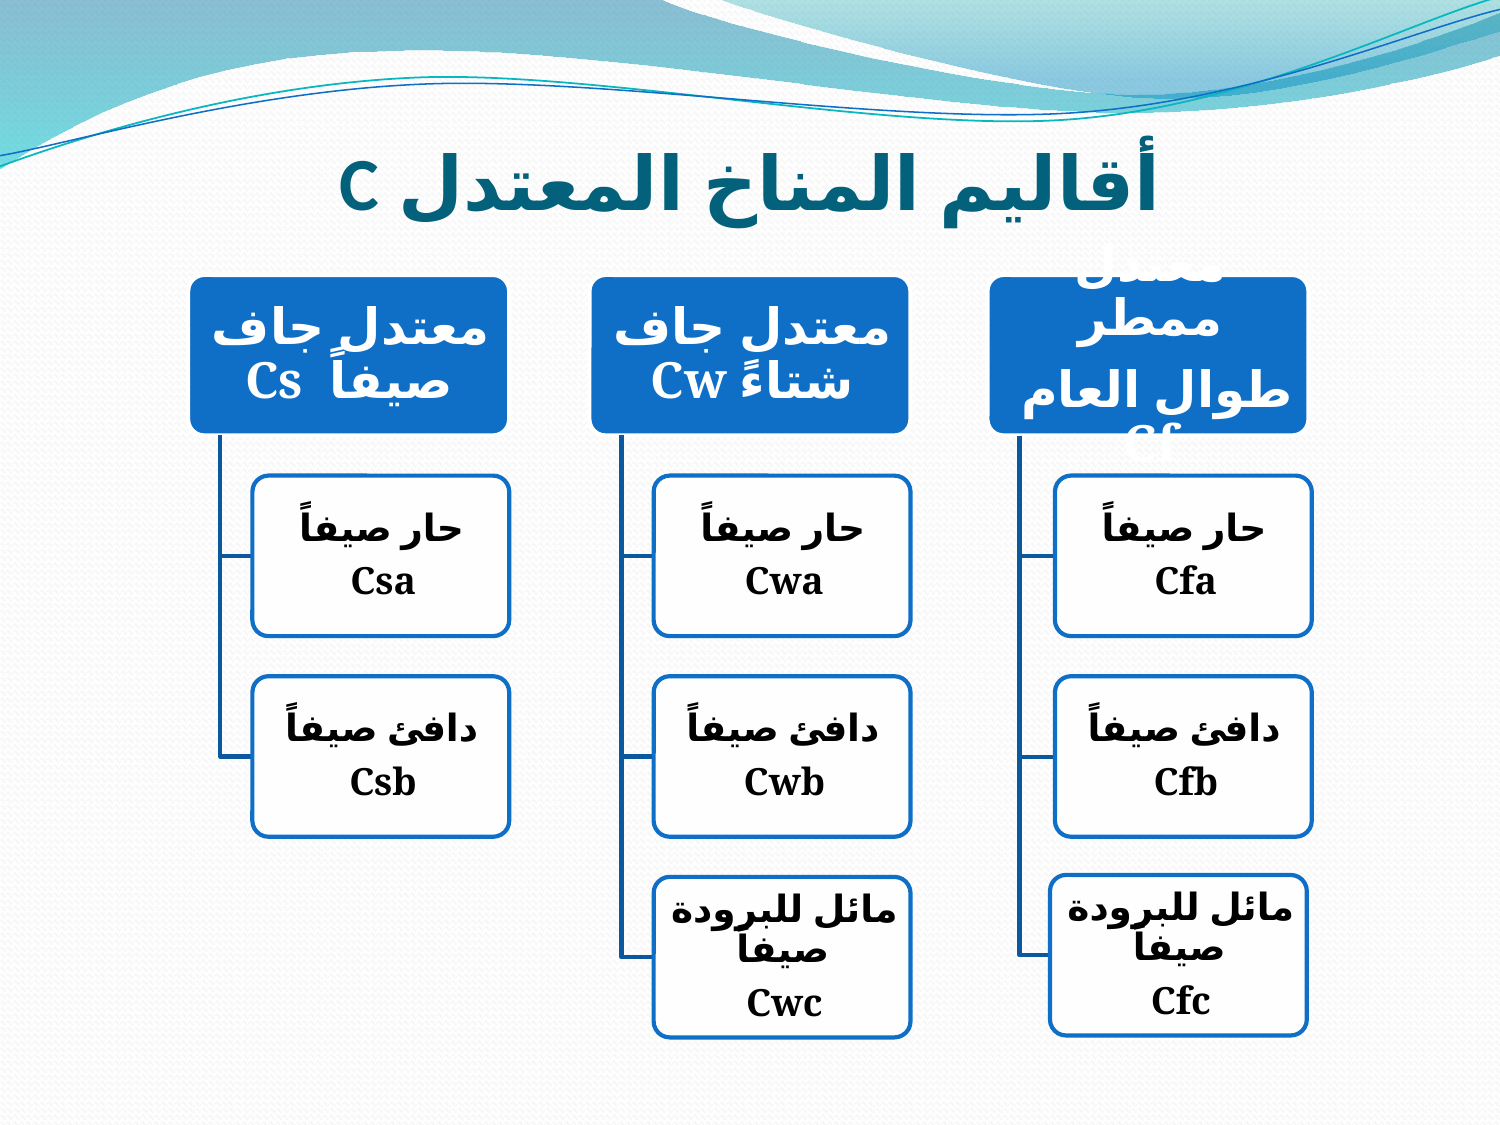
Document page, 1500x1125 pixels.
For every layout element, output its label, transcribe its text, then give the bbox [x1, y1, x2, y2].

title أقاليم المناخ المعتدل C [75, 115, 1425, 225]
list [74, 274, 1426, 1038]
